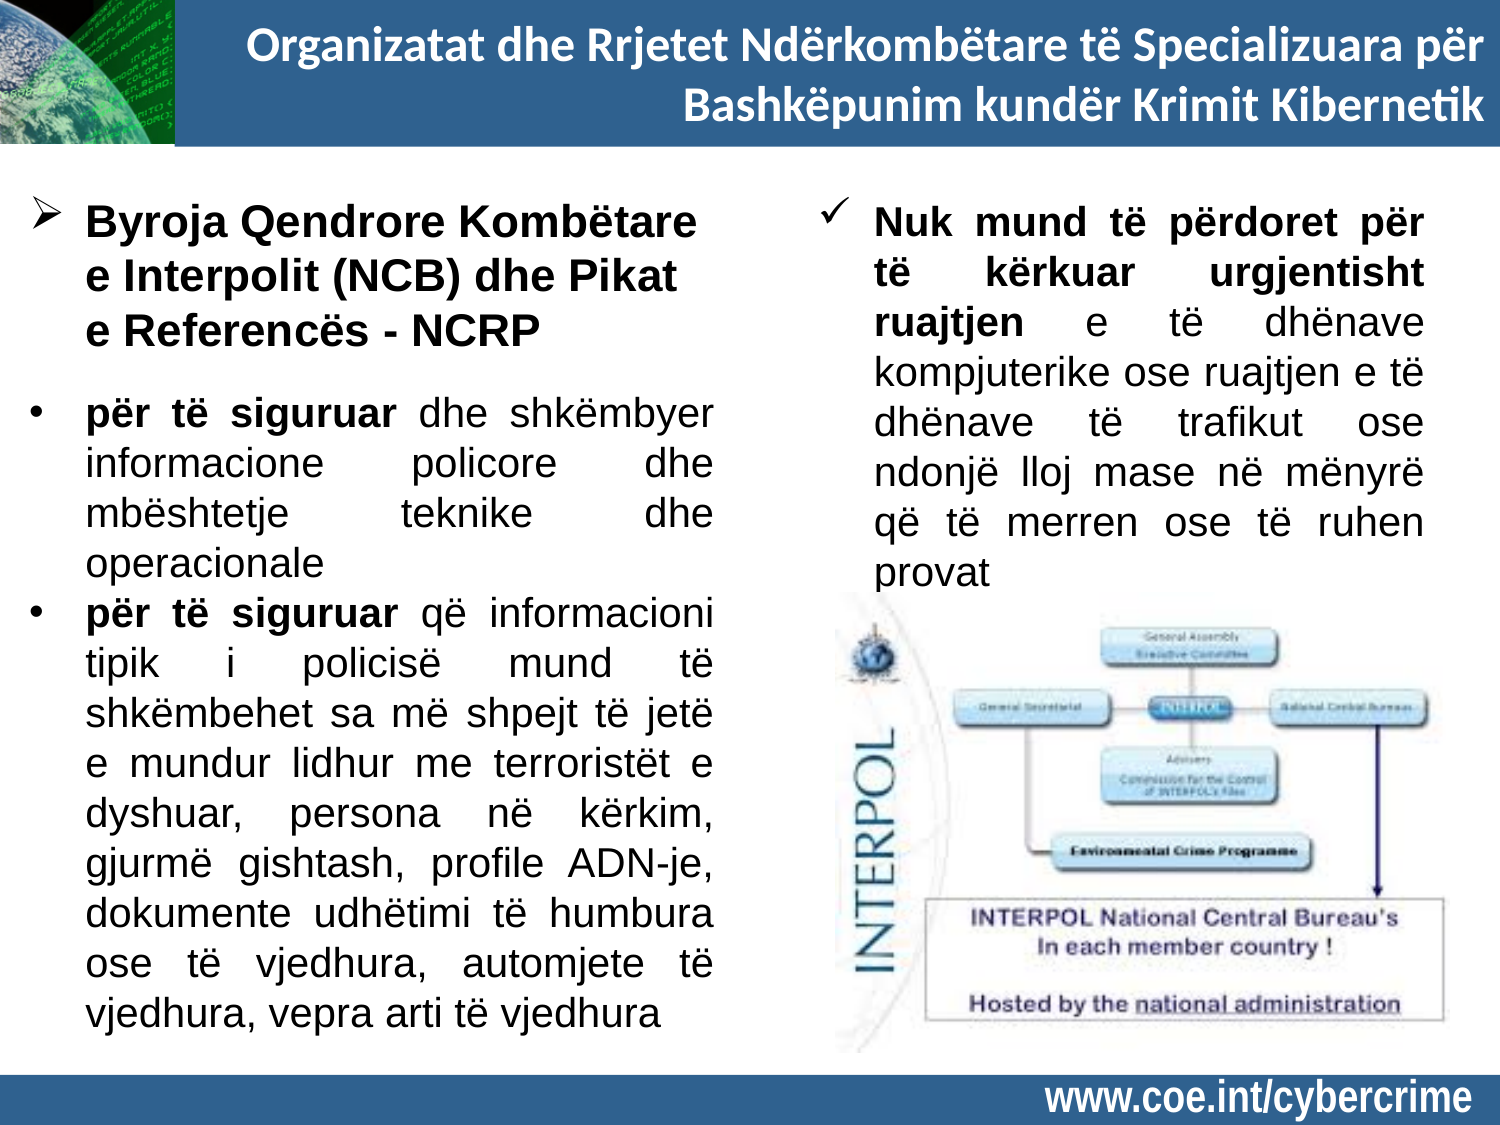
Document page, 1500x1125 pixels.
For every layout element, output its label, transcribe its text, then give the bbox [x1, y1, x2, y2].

text_box Byroja Qendrore Kombëtare e Interpolit (NCB) dhe Pikat e Referencës - NCRP për të siguruar dhe shkëmbyer informacione policore dhe mbështetje teknike dhe operacionale për të siguruar që informacioni tipik i policisë mund të shkëmbehet sa më shpejt të jetë e mundur lidhur me terroristët e dyshuar, persona në kërkim, gjurmë gishtash, profile ADN-je, dokumente udhëtimi të humbura ose të vjedhura, automjete të vjedhura, vepra arti të vjedhura [14, 183, 730, 1044]
text_box Organizatat dhe Rrjetet Ndërkombëtare të Specializuara për Bashkëpunim kundër Krimit Kibernetik [177, 0, 1500, 149]
text_box [0, 1073, 1030, 1125]
text_box www.coe.int/cybercrime [1030, 1059, 1500, 1125]
picture [0, 0, 175, 144]
picture [835, 592, 1450, 1053]
text_box Nuk mund të përdoret për të kërkuar urgjentisht ruajtjen e të dhënave kompjuterike ose ruajtjen e të dhënave të trafikut ose ndonjë lloj mase në mënyrë që të merren ose të ruhen provat [802, 187, 1440, 658]
